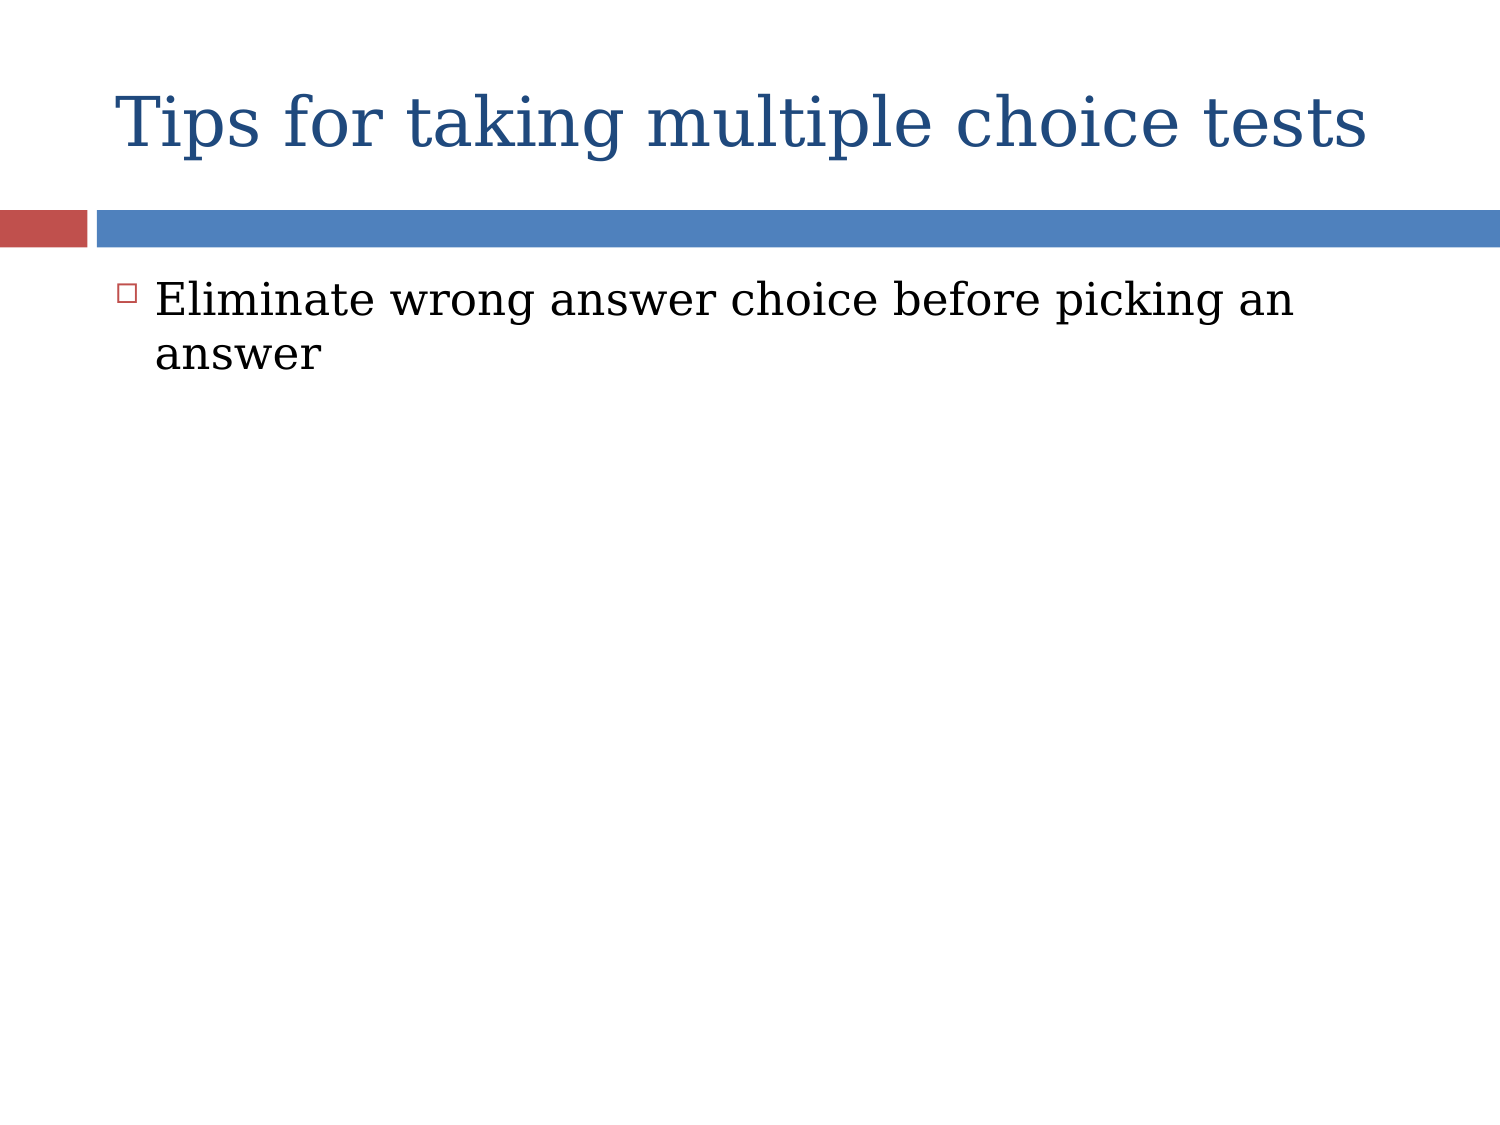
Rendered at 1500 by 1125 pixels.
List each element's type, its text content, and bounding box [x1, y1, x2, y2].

list Eliminate wrong answer choice before picking an answer [100, 262, 1438, 1000]
title Tips for taking multiple choice tests [100, 37, 1438, 200]
